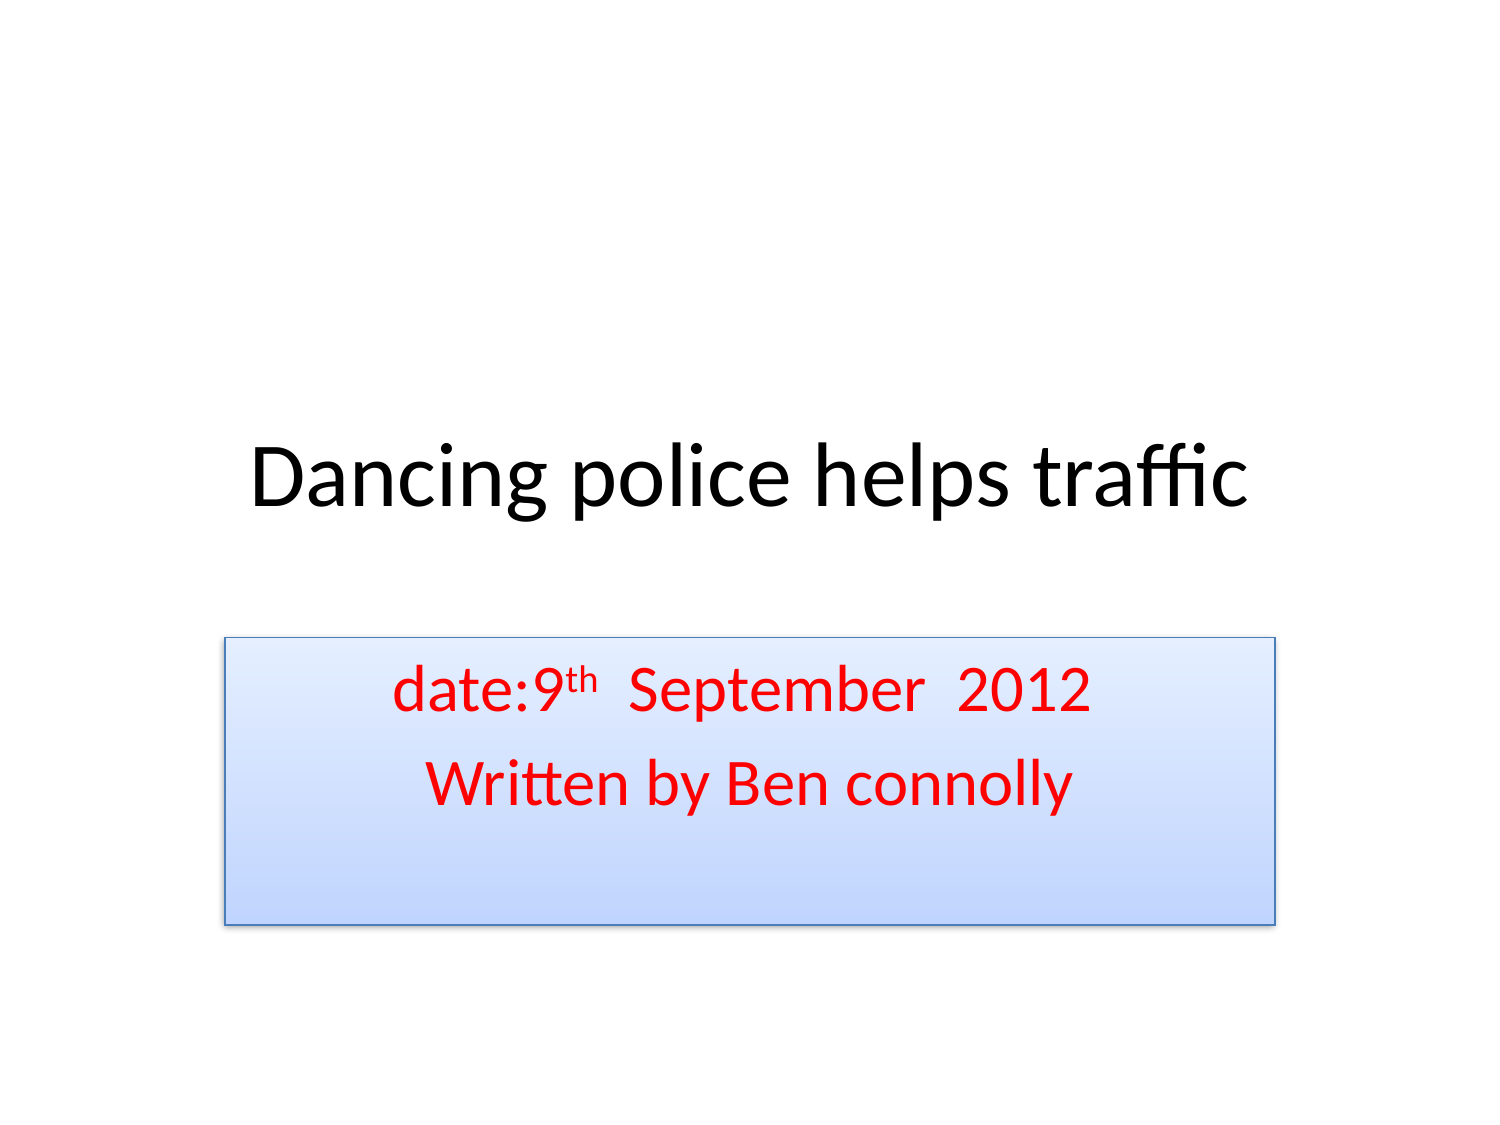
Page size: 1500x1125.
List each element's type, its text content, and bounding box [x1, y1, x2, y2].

title Dancing police helps traffic [112, 349, 1388, 591]
subtitle date:9th September 2012 Written by Ben connolly [224, 637, 1276, 926]
